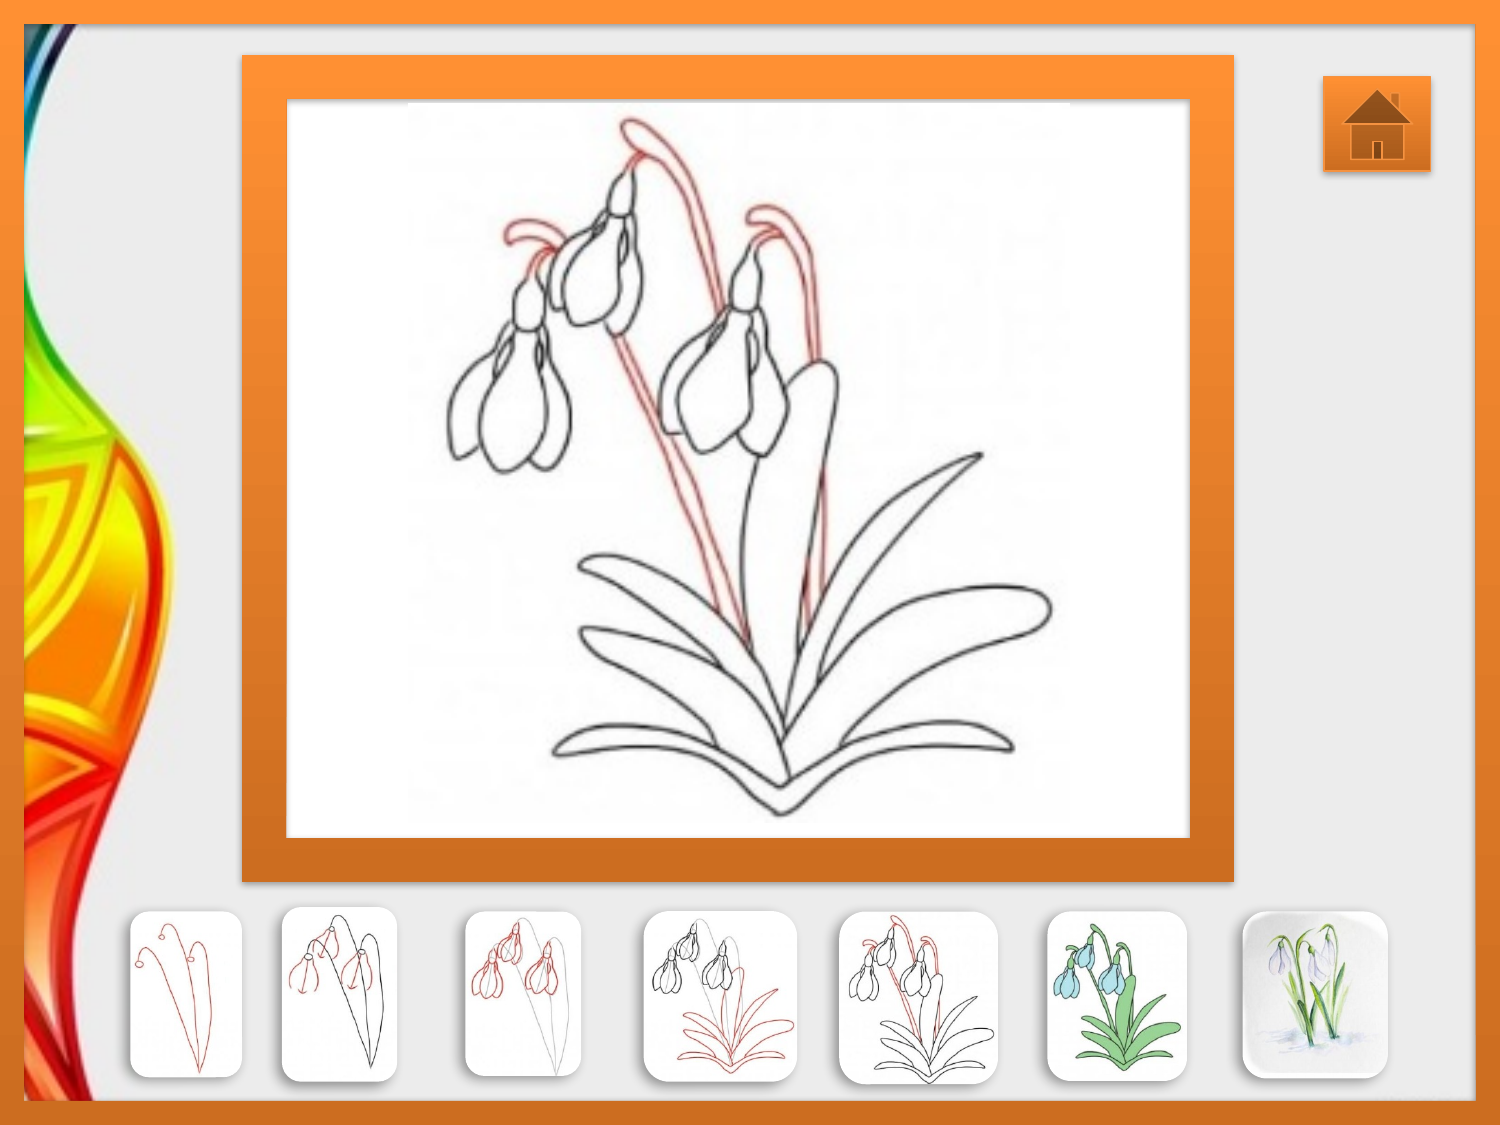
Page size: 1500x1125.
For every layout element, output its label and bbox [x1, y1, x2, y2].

text_box [242, 54, 1235, 883]
picture [24, 24, 1475, 1100]
text_box [1323, 76, 1431, 172]
text_box [292, 108, 1184, 836]
